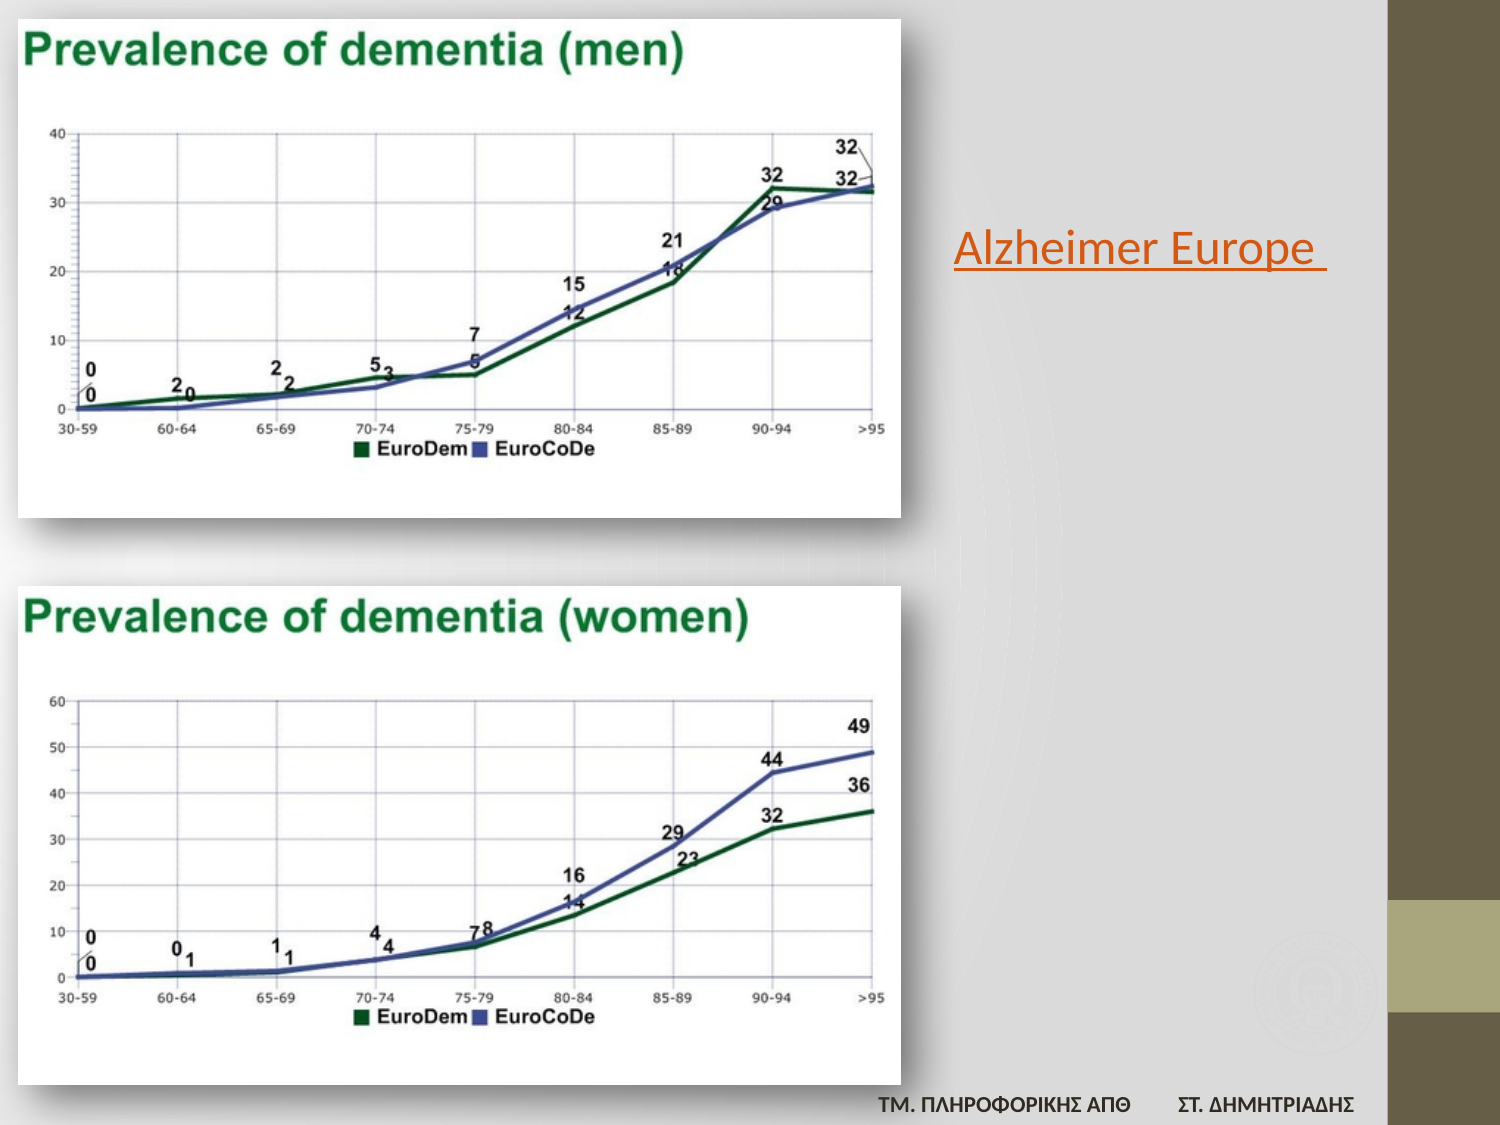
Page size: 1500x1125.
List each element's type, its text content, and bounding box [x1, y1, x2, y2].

picture [17, 18, 901, 518]
picture [17, 585, 901, 1085]
text_box Alzheimer Europe [949, 207, 1376, 269]
